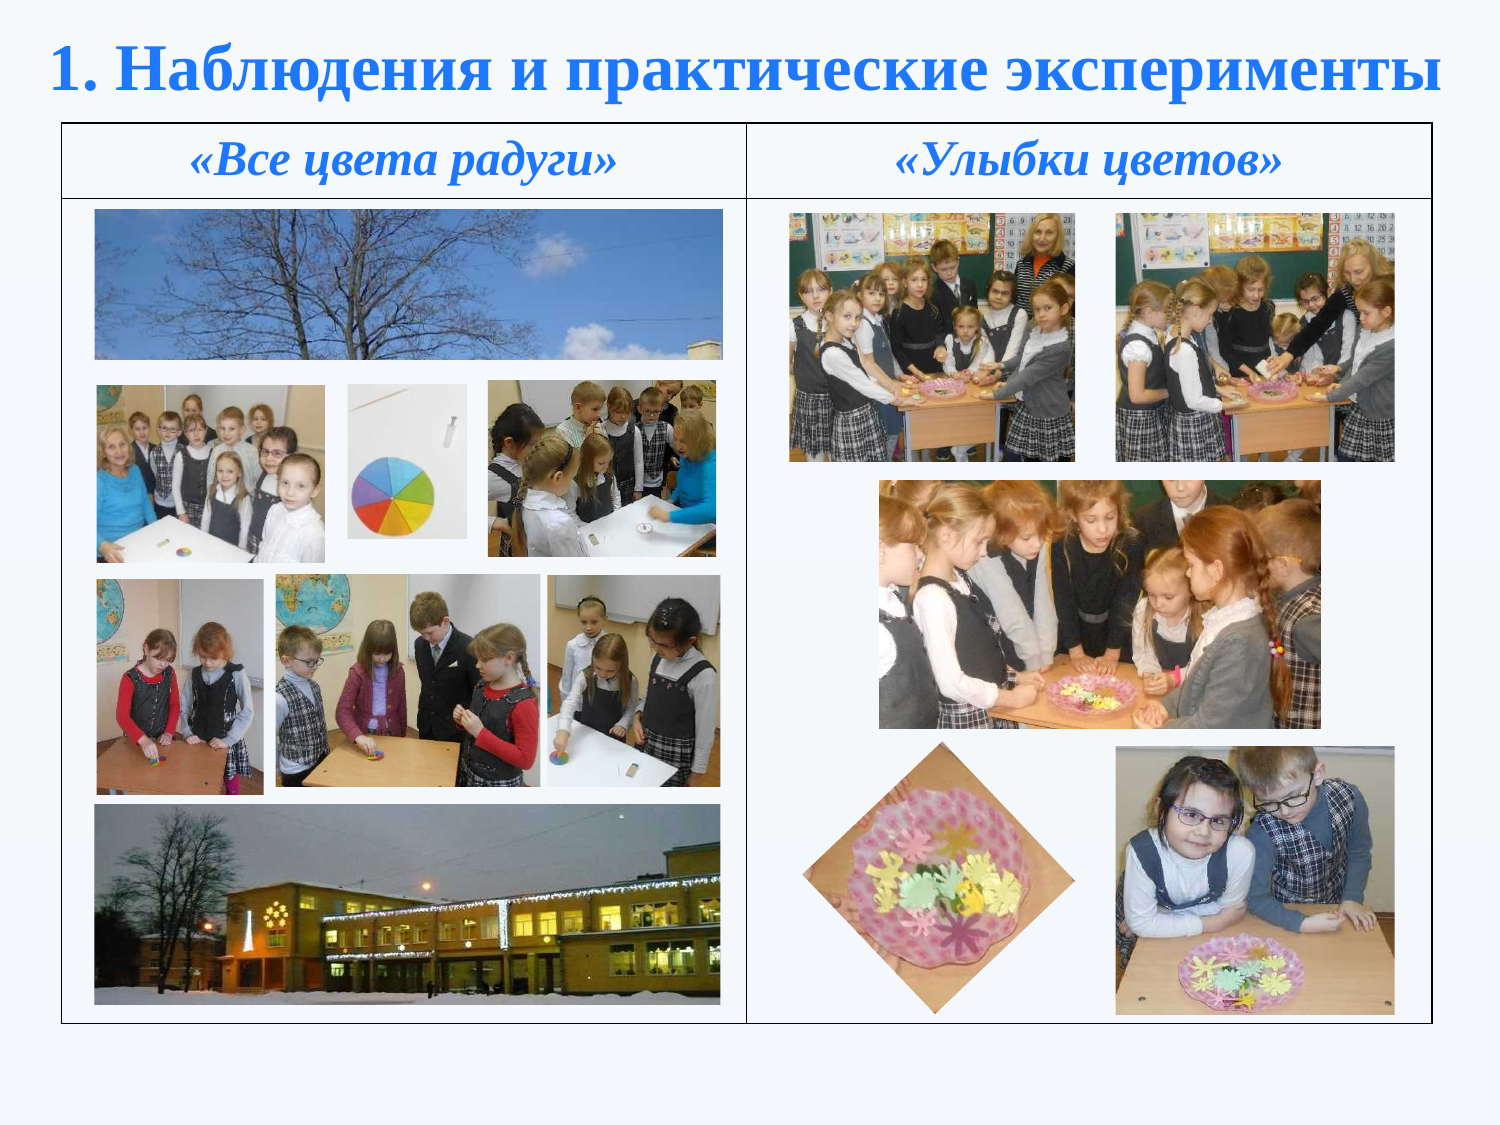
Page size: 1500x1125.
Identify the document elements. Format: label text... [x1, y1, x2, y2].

picture [1115, 746, 1395, 1015]
picture [1115, 208, 1395, 462]
table_cell [747, 199, 1431, 1023]
picture [94, 804, 721, 1005]
table_header «Улыбки цветов» [747, 124, 1431, 198]
picture [487, 380, 717, 560]
picture [94, 199, 736, 360]
picture [96, 385, 326, 564]
picture [96, 579, 264, 795]
picture [275, 574, 541, 788]
table_cell [62, 199, 746, 1023]
text_box Фото СПб с цветом [725, 867, 734, 928]
picture [879, 480, 1322, 729]
text_box 1. Наблюдения и практические эксперименты [29, 16, 1464, 112]
picture [802, 741, 1075, 1015]
table_header «Все цвета радуги» [62, 124, 746, 198]
picture [789, 213, 1076, 462]
picture [330, 384, 485, 539]
picture [547, 575, 721, 787]
